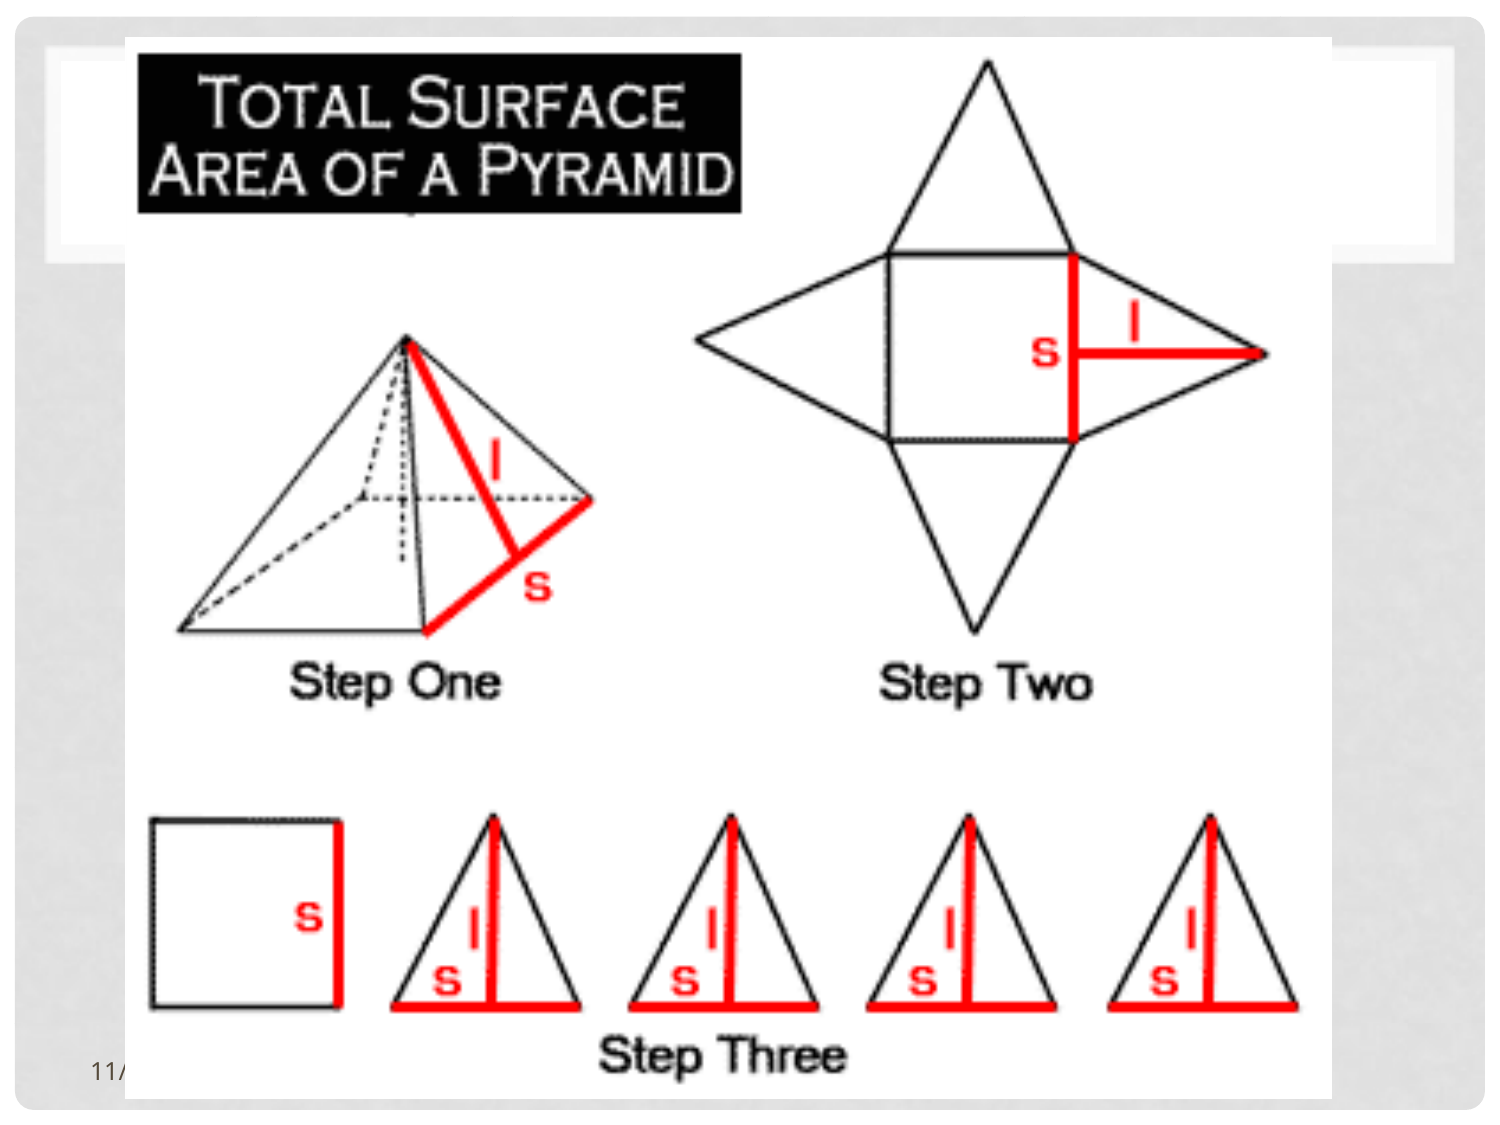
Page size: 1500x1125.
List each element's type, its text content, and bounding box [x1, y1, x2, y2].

picture [124, 37, 1332, 1099]
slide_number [75, 1042, 425, 1103]
footer SQUARE/KANSAKAR [512, 1099, 988, 1103]
